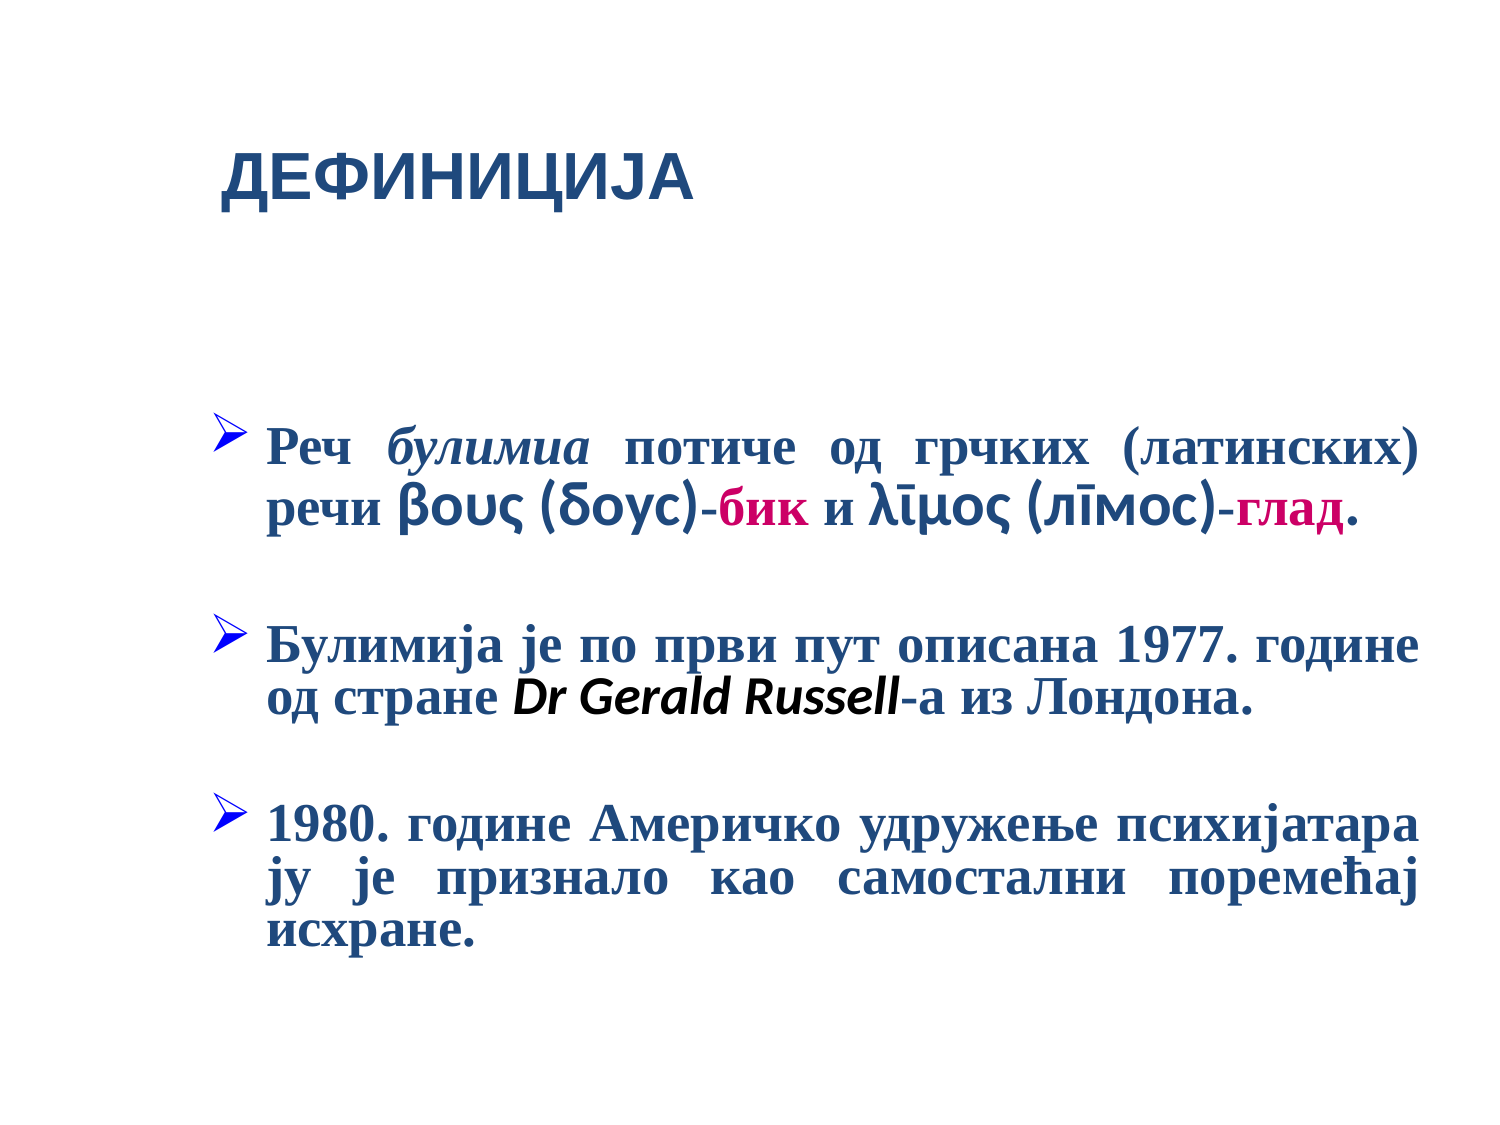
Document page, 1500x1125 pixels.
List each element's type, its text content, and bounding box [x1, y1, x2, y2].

list Реч булимиа потиче од грчких (латинских) речи βους (боус)-бик и λῑμος (лīмос)-глад. Булимија је по први пут описана 1977. године од стране Dr Gerald Russell-а из Лондона. 1980. године Америчко удружење психијатара ју је признало као самостални поремећај исхране. [193, 331, 1436, 1006]
text_box ДЕФИНИЦИЈА [206, 125, 927, 221]
